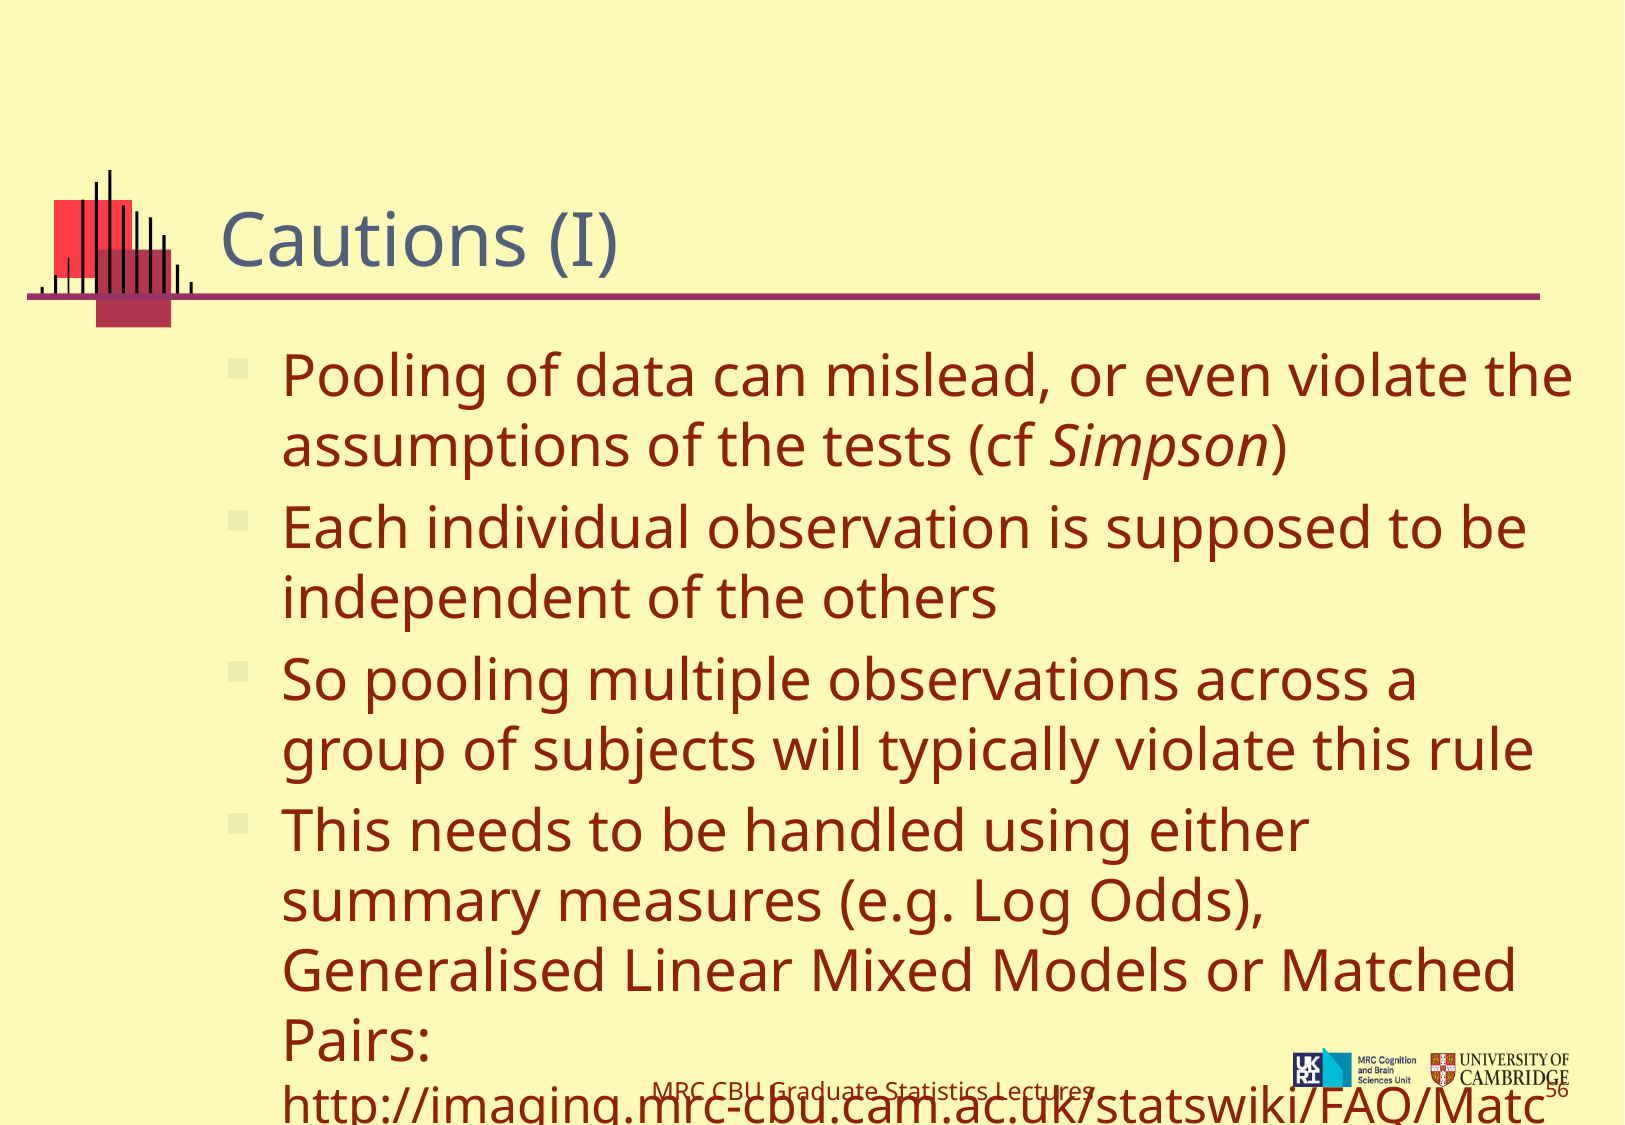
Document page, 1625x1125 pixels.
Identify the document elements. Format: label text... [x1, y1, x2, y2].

footer MRC CBU Graduate Statistics Lectures [473, 1037, 1273, 1113]
title Cautions (I) [204, 101, 1589, 289]
slide_number 56 [1285, 1037, 1585, 1113]
list Pooling of data can mislead, or even violate the assumptions of the tests (cf Simpson) Each individual observation is supposed to be independent of the others So pooling multiple observations across a group of subjects will typically violate this rule This needs to be handled using either summary measures (e.g. Log Odds), Generalised Linear Mixed Models or Matched Pairs: http://imaging.mrc-cbu.cam.ac.uk/statswiki/FAQ/MatchedPairs [210, 331, 1591, 1006]
slide_number [162, 1037, 461, 1113]
